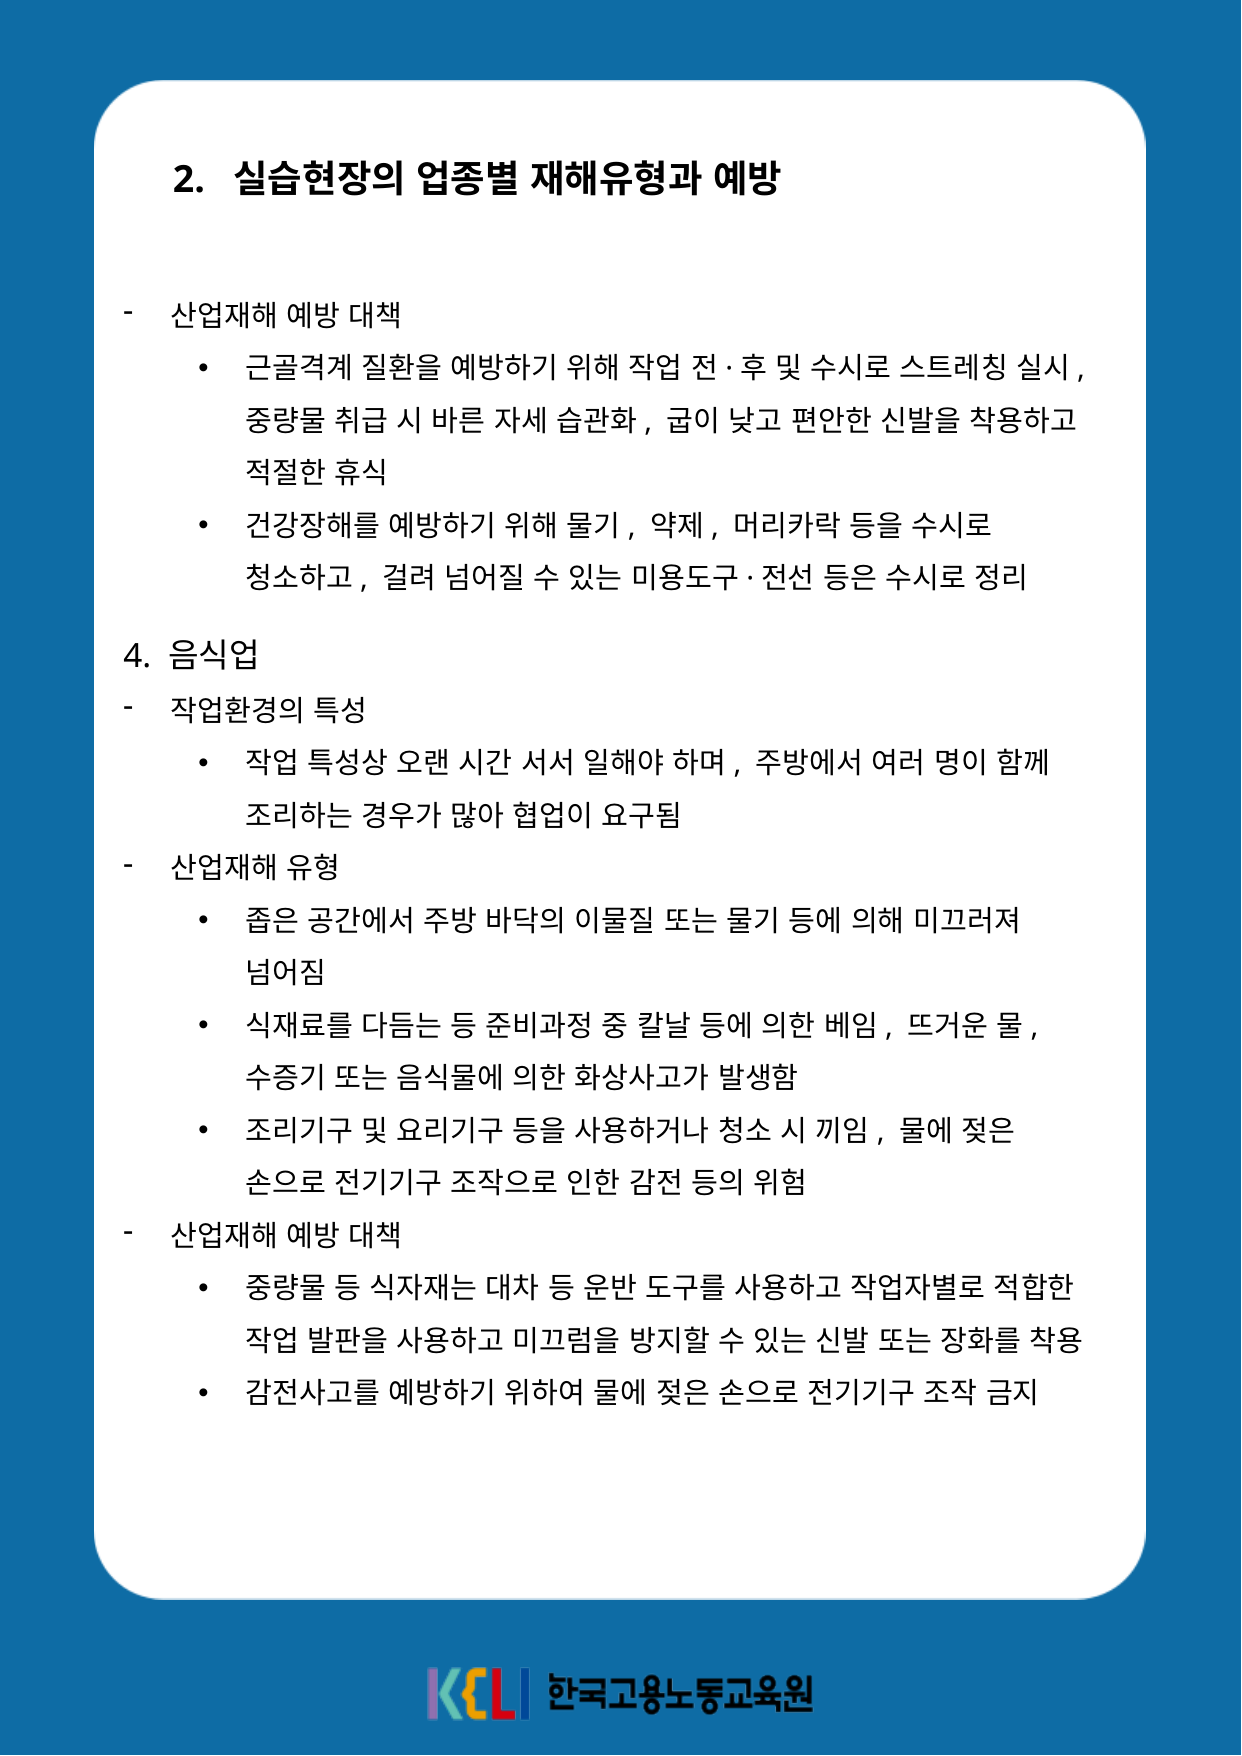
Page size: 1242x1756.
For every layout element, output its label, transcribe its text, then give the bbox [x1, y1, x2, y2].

picture [0, 0, 1241, 1755]
text_box 2. 실습현장의 업종별 재해유형과 예방 [170, 152, 1144, 200]
text_box 산업재해 예방 대책 근골격계 질환을 예방하기 위해 작업 전·후 및 수시로 스트레칭 실시, 중량물 취급 시 바른 자세 습관화, 굽이 낮고 편안한 신발을 착용하고 적절한 휴식 건강장해를 예방하기 위해 물기, 약제, 머리카락 등을 수시로 청소하고, 걸려 넘어질 수 있는 미용도구·전선 등은 수시로 정리 4. 음식업 작업환경의 특성 작업 특성상 오랜 시간 서서 일해야 하며, 주방에서 여러 명이 함께 조리하는 경우가 많아 협업이 요구됨 산업재해 유형 좁은 공간에서 주방 바닥의 이물질 또는 물기 등에 의해 미끄러져 넘어짐 식재료를 다듬는 등 준비과정 중 칼날 등에 의한 베임, 뜨거운 물, 수증기 또는 음식물에 의한 화상사고가 발생함 조리기구 및 요리기구 등을 사용하거나 청소 시 끼임, 물에 젖은 손으로 전기기구 조작으로 인한 감전 등의 위험 산업재해 예방 대책 중량물 등 식자재는 대차 등 운반 도구를 사용하고 작업자별로 적합한 작업 발판을 사용하고 미끄럼을 방지할 수 있는 신발 또는 장화를 착용 감전사고를 예방하기 위하여 물에 젖은 손으로 전기기구 조작 금지 [95, 277, 1096, 1410]
